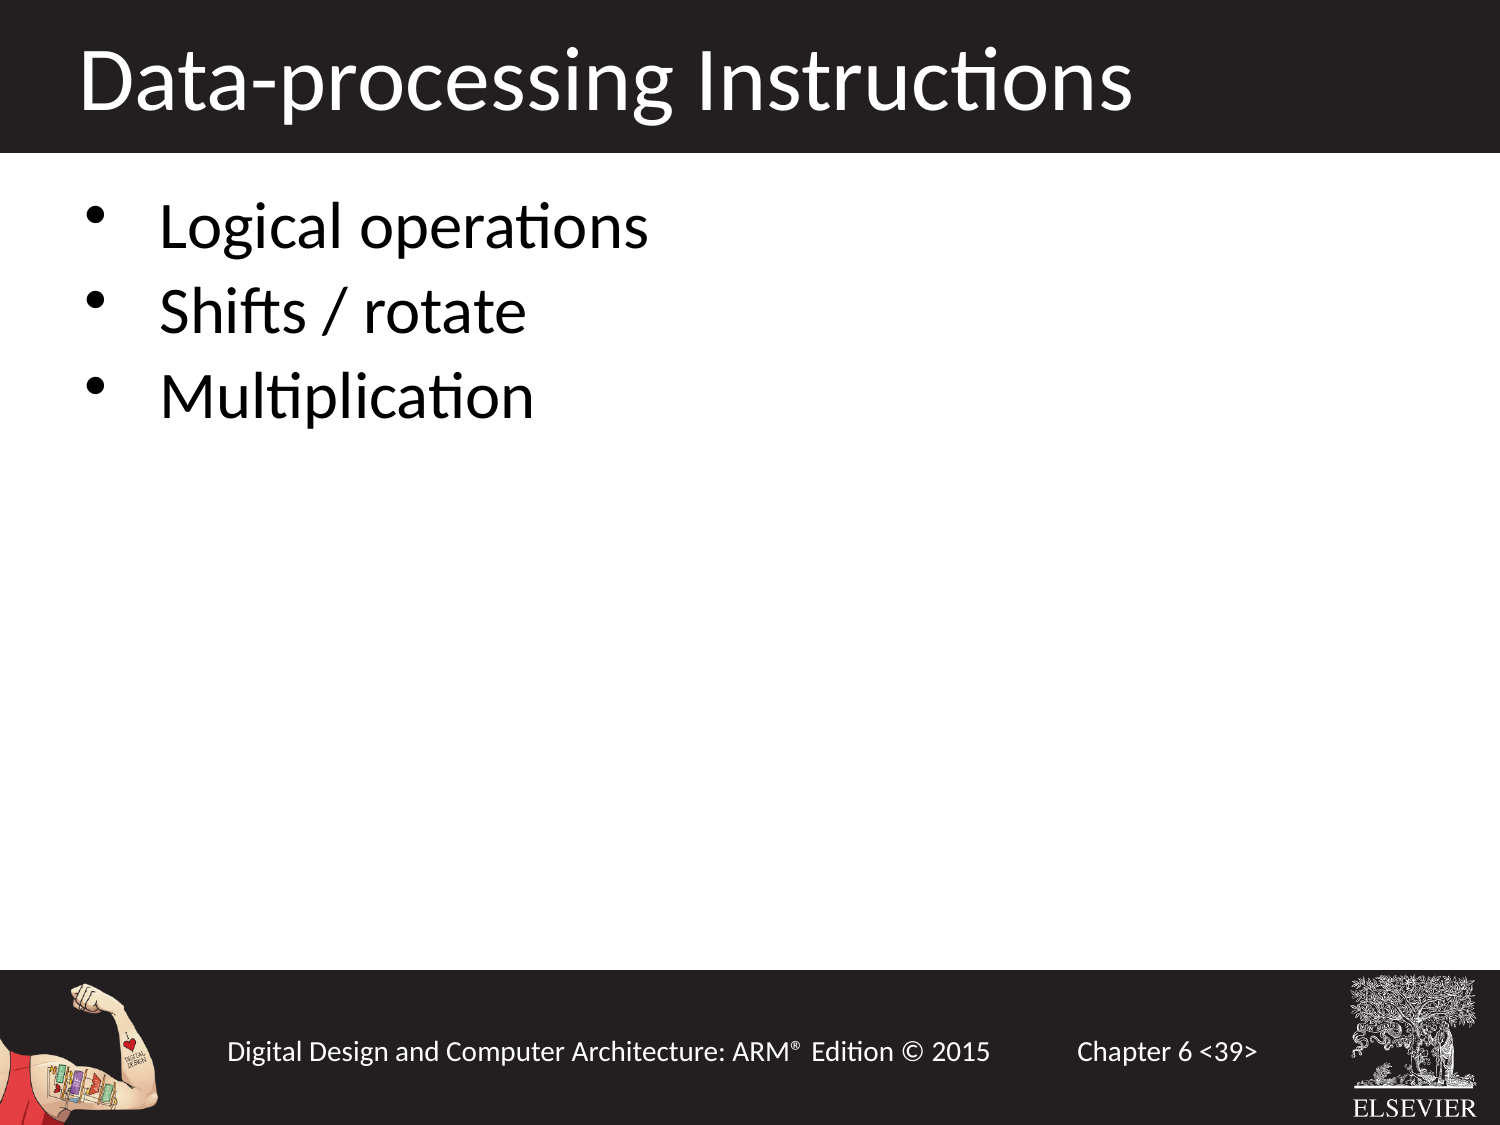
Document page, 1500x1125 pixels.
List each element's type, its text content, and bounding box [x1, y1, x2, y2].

text_box [112, 996, 1438, 1050]
picture [1350, 974, 1477, 1117]
text_box Data-processing Instructions [63, 11, 1488, 136]
text_box Logical operations Shifts / rotate Multiplication [69, 183, 1470, 996]
picture [0, 979, 163, 1125]
